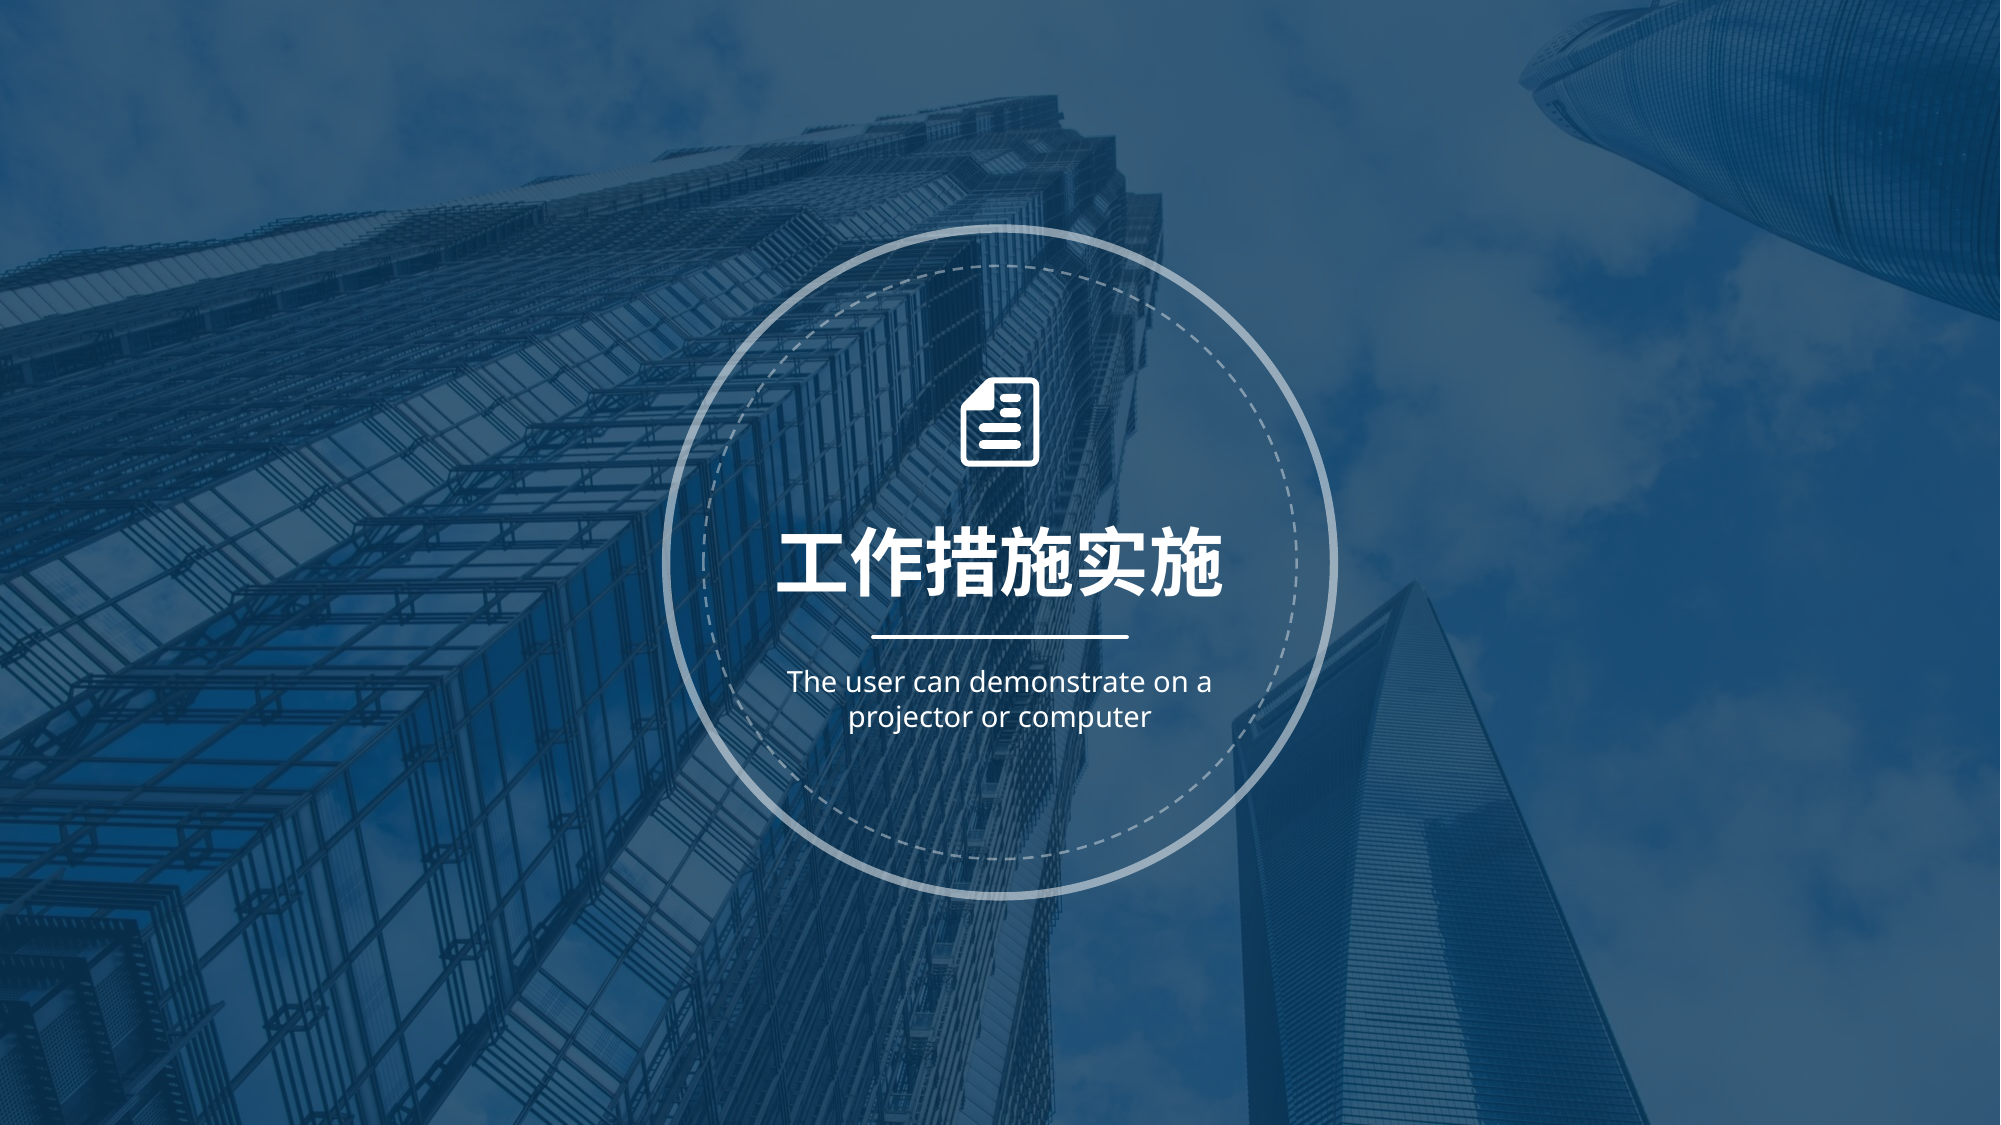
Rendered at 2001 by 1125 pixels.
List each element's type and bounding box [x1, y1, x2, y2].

text_box [723, 508, 1277, 742]
picture [0, 0, 2000, 1125]
text_box [666, 228, 1334, 897]
